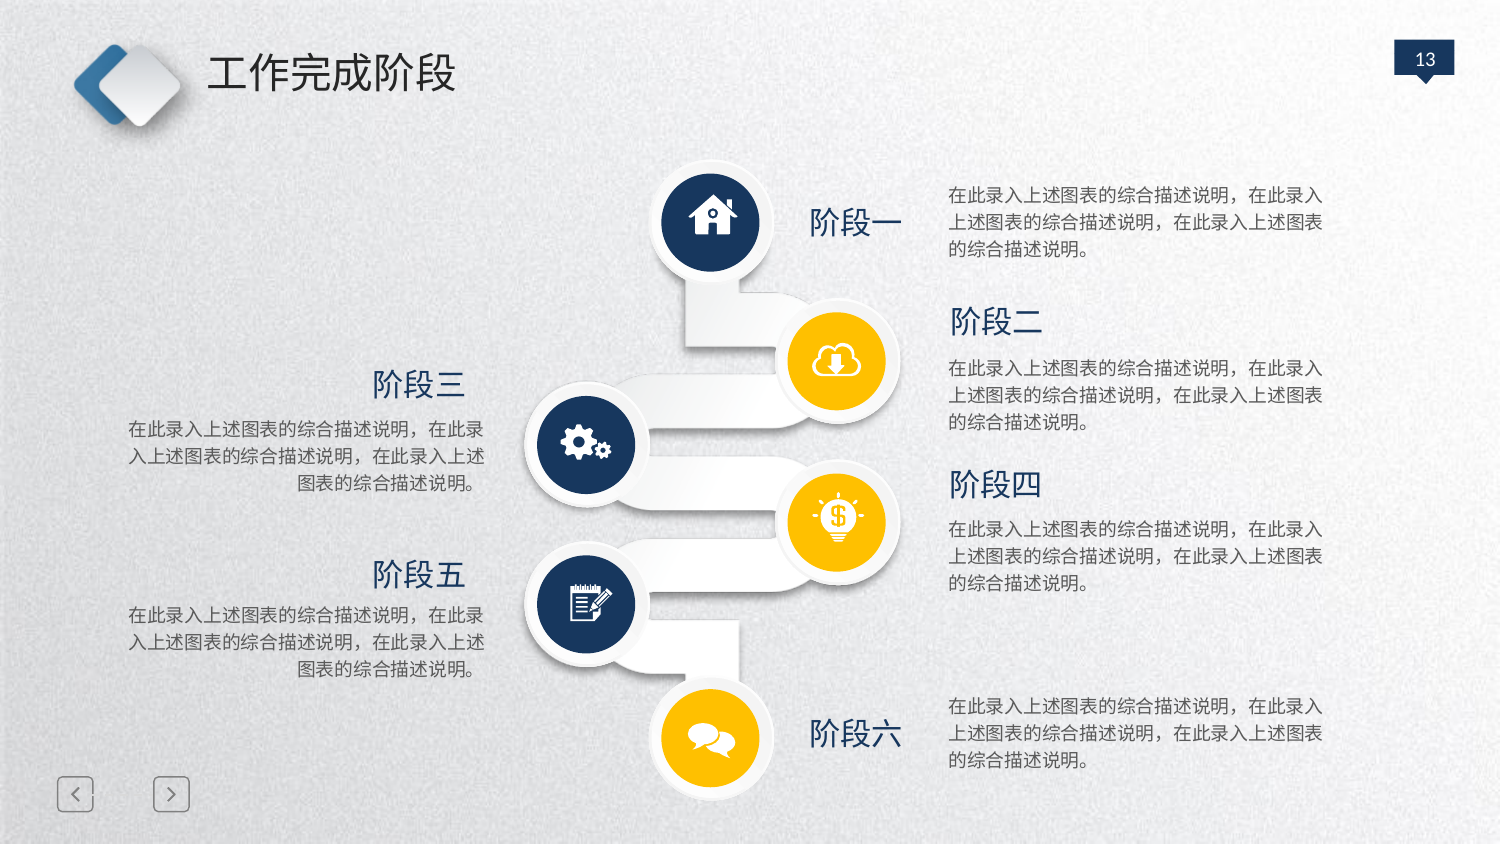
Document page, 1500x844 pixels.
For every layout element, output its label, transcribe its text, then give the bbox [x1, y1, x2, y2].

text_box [812, 491, 865, 542]
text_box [774, 297, 901, 424]
text_box 工作完成阶段 [195, 41, 469, 103]
text_box 阶段二 [955, 296, 1056, 346]
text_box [524, 540, 651, 667]
text_box 在此录入上述图表的综合描述说明，在此录入上述图表的综合描述说明，在此录入上述图表的综合描述说明。 [955, 347, 1338, 439]
text_box 阶段四 [955, 459, 1055, 507]
picture [0, 0, 1500, 844]
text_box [648, 674, 775, 801]
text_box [774, 459, 901, 586]
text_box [570, 584, 613, 622]
text_box 在此录入上述图表的综合描述说明，在此录入上述图表的综合描述说明，在此录入上述图表的综合描述说明。 [112, 593, 467, 686]
text_box 阶段五 [361, 550, 467, 593]
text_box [524, 381, 651, 508]
text_box 在此录入上述图表的综合描述说明，在此录入上述图表的综合描述说明，在此录入上述图表的综合描述说明。 [955, 684, 1338, 777]
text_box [687, 722, 736, 759]
text_box 在此录入上述图表的综合描述说明，在此录入上述图表的综合描述说明，在此录入上述图表的综合描述说明。 [955, 173, 1338, 266]
text_box 阶段三 [361, 359, 467, 407]
text_box 在此录入上述图表的综合描述说明，在此录入上述图表的综合描述说明，在此录入上述图表的综合描述说明。 [955, 507, 1338, 600]
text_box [560, 424, 612, 460]
text_box 在此录入上述图表的综合描述说明，在此录入上述图表的综合描述说明，在此录入上述图表的综合描述说明。 [112, 407, 467, 500]
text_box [688, 194, 738, 235]
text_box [648, 159, 775, 286]
